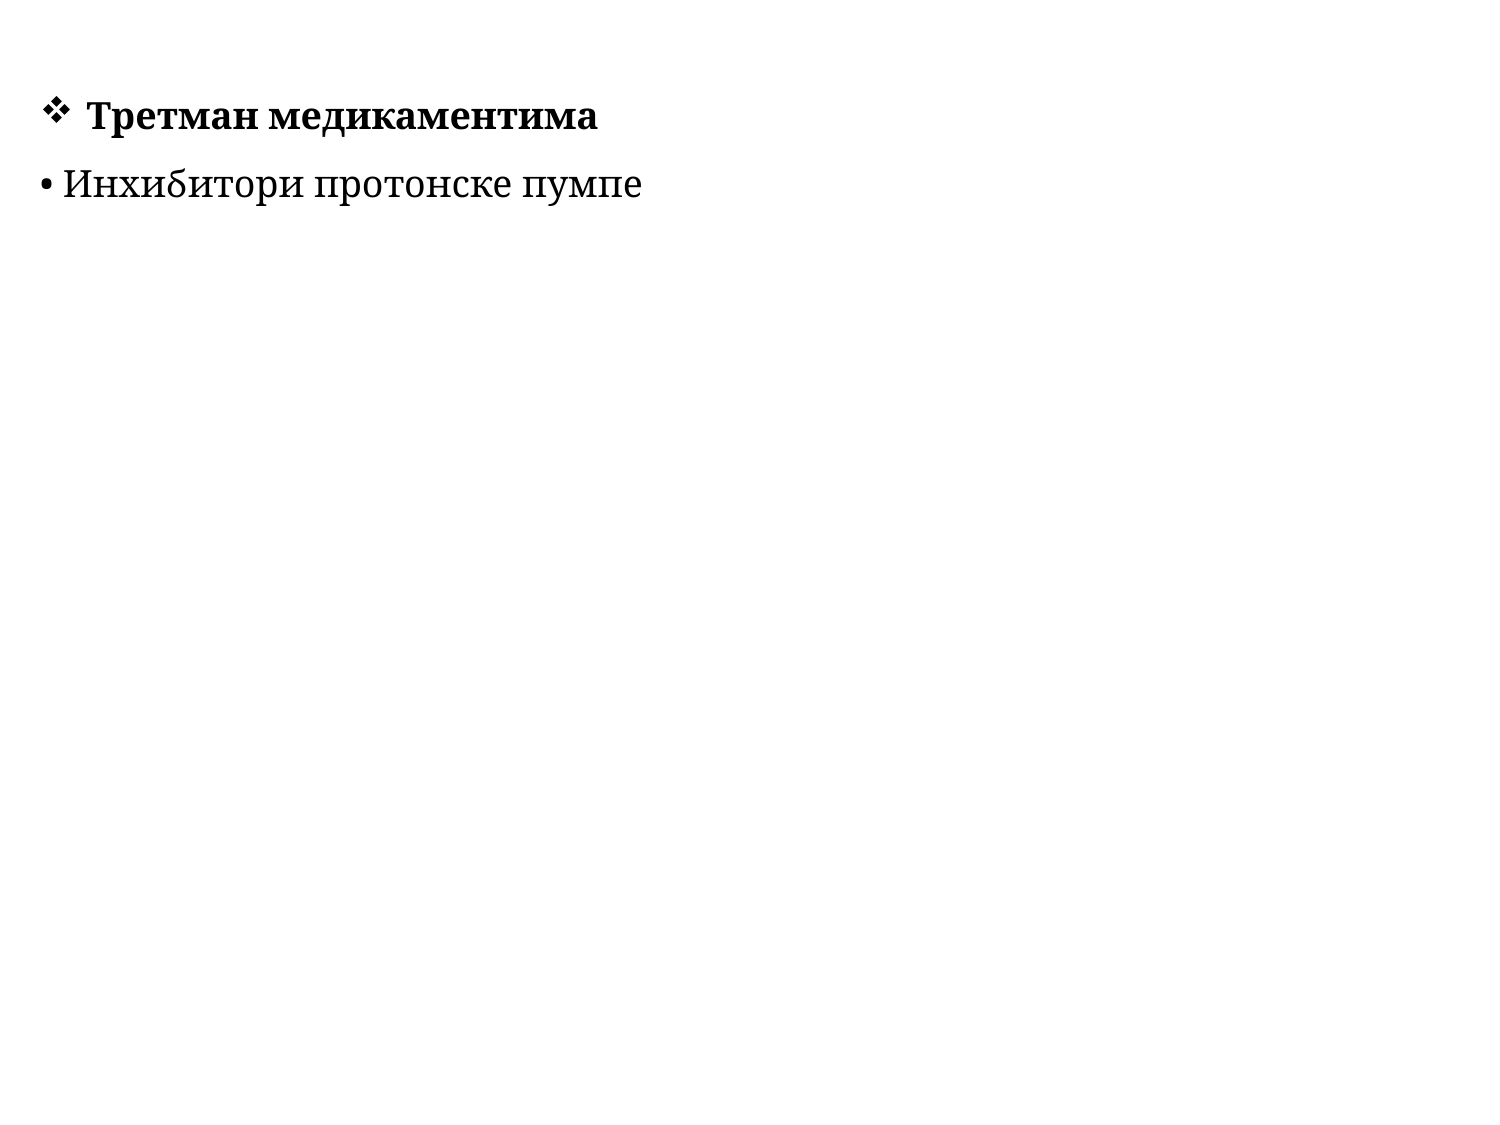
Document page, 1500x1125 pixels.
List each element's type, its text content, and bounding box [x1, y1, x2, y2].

text_box Третман медикаментима • Инхибитори протонске пумпе [24, 62, 1125, 213]
